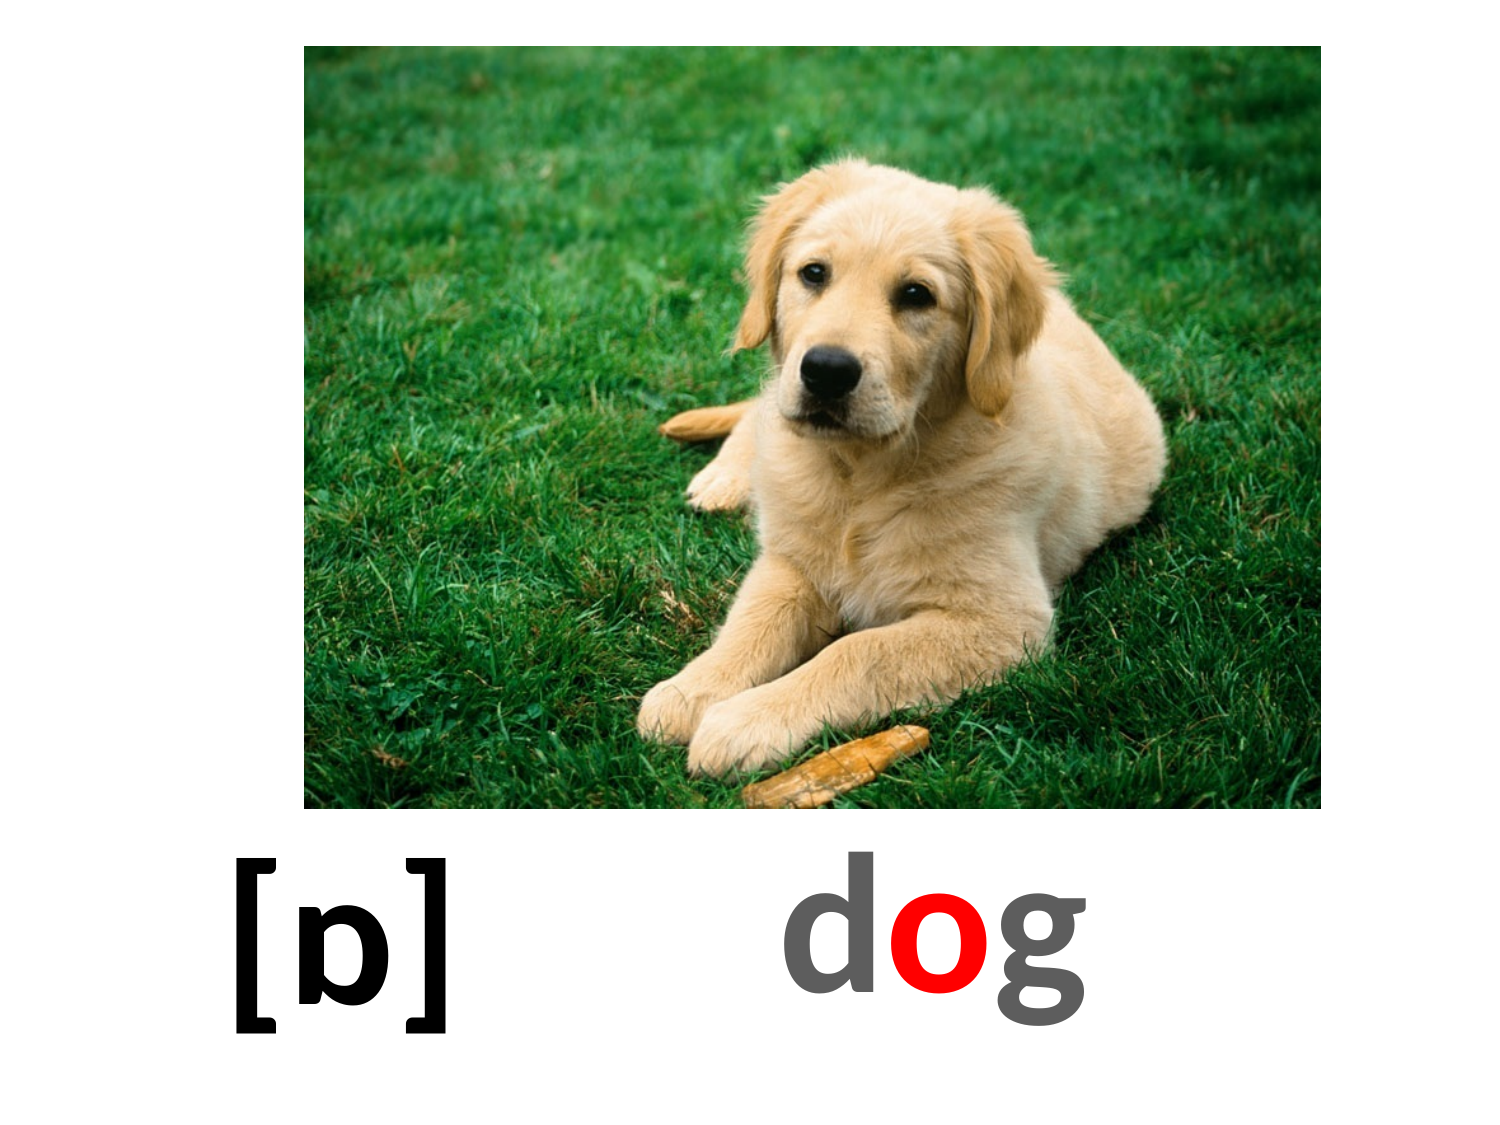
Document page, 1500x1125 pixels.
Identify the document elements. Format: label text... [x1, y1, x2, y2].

text_box dog [763, 817, 1103, 1041]
picture [304, 46, 1321, 809]
text_box [ɒ] [208, 796, 521, 1052]
